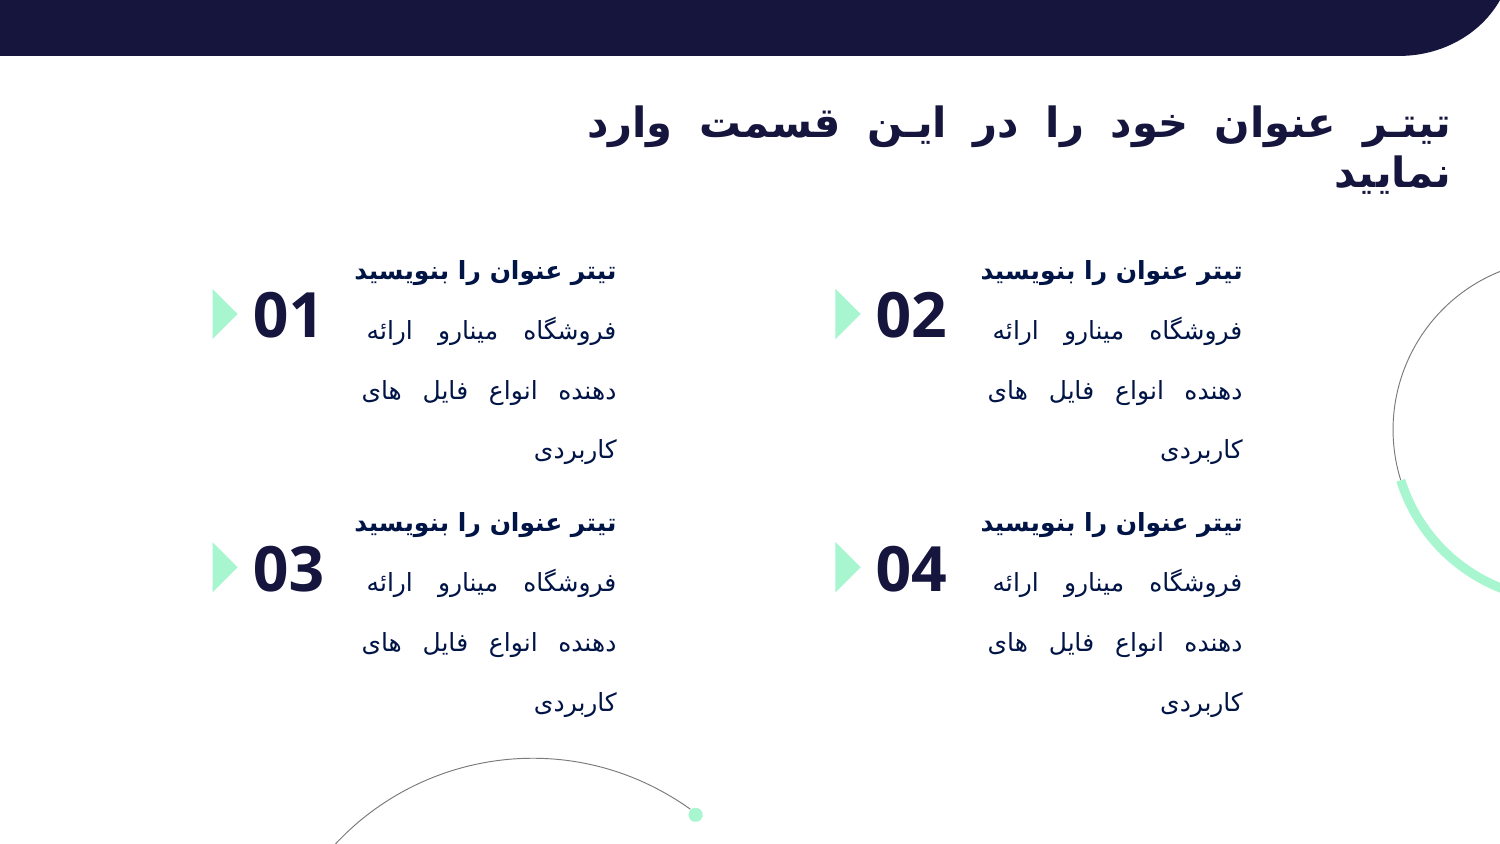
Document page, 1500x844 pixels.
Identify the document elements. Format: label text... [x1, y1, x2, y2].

text_box [212, 288, 238, 340]
text_box تیتر عنوان را بنویسید فروشگاه مینارو ارائه دهنده انواع فایل های کاربردی [960, 469, 1258, 724]
title 03 [237, 531, 334, 604]
title 04 [860, 531, 960, 604]
text_box تیتر عنوان را بنویسید فروشگاه مینارو ارائه دهنده انواع فایل های کاربردی [334, 217, 632, 469]
text_box [835, 542, 861, 593]
title 02 [860, 277, 960, 351]
text_box [835, 288, 861, 340]
text_box تیتر عنوان را بنویسید فروشگاه مینارو ارائه دهنده انواع فایل های کاربردی [334, 469, 632, 724]
text_box تیتر عنوان خود را در این قسمت وارد نمایید [560, 88, 1466, 204]
text_box تیتر عنوان را بنویسید فروشگاه مینارو ارائه دهنده انواع فایل های کاربردی [960, 217, 1258, 469]
title 01 [237, 277, 334, 351]
text_box [212, 542, 238, 593]
